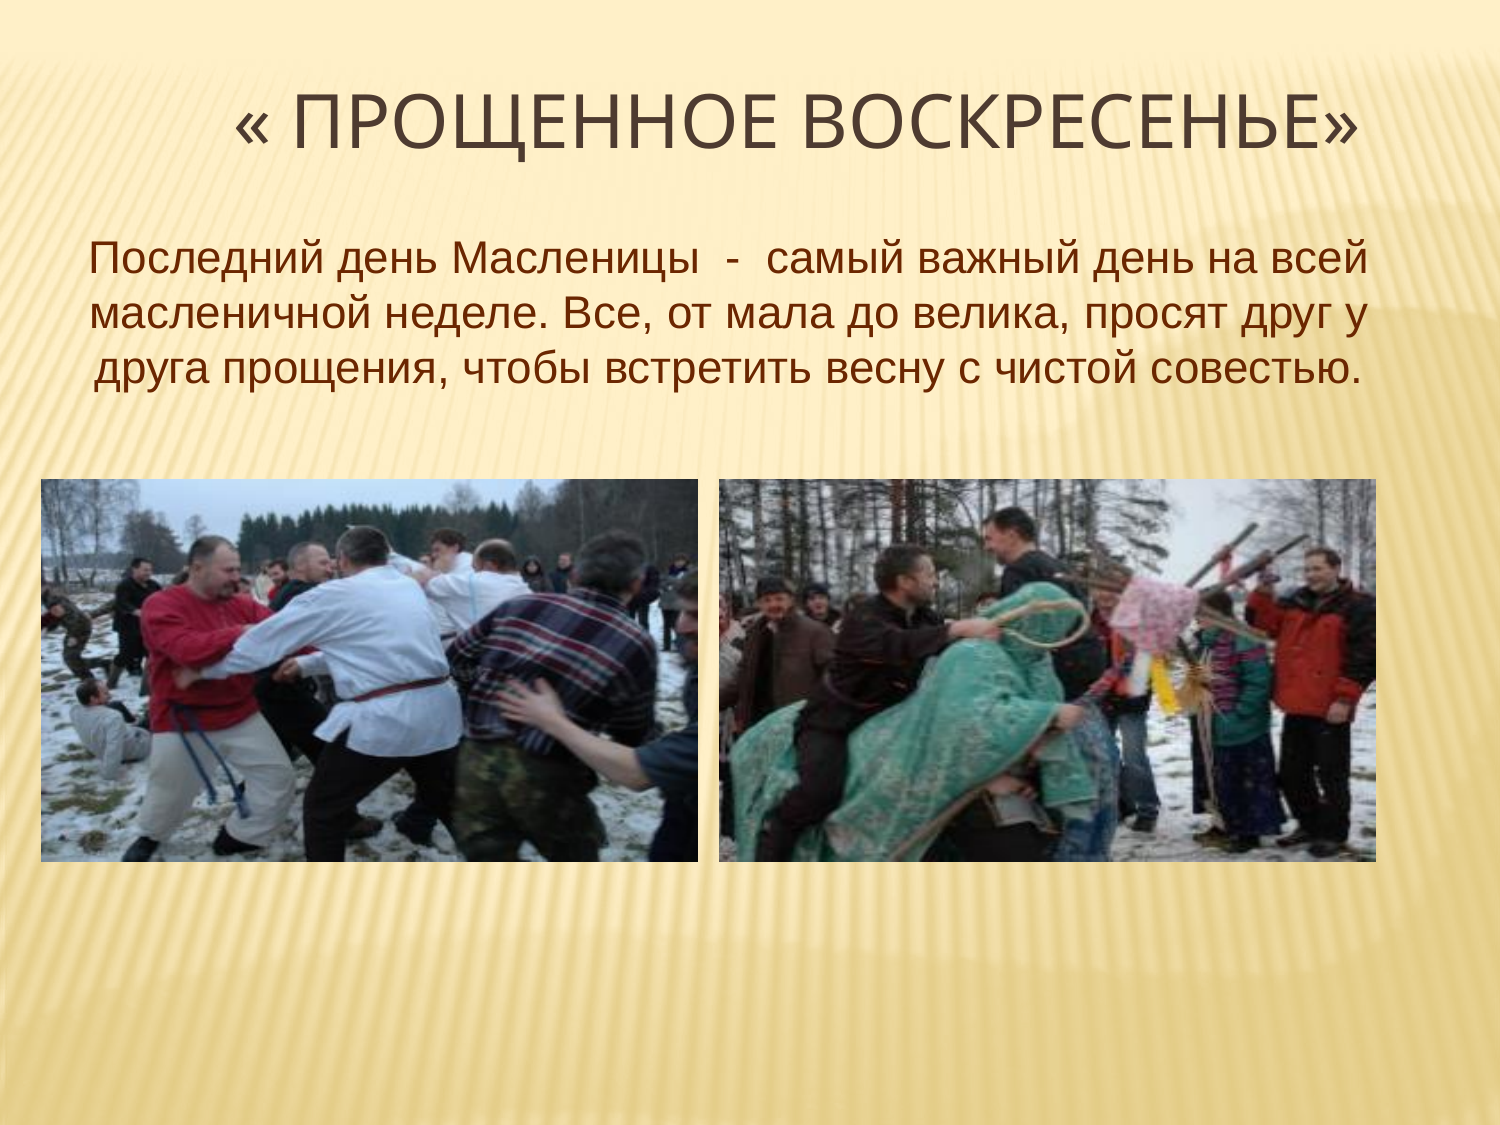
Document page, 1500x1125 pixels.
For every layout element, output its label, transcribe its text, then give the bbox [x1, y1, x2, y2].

picture [719, 479, 1377, 862]
picture [40, 479, 698, 862]
text_box « ПРОЩЕННОЕ ВОСКРЕСЕНЬЕ» [218, 66, 1500, 171]
text_box Последний день Масленицы - самый важный день на всей масленичной неделе. Все, от мала до велика, просят друг у друга прощения, чтобы встретить весну с чистой совестью. [17, 219, 1441, 400]
